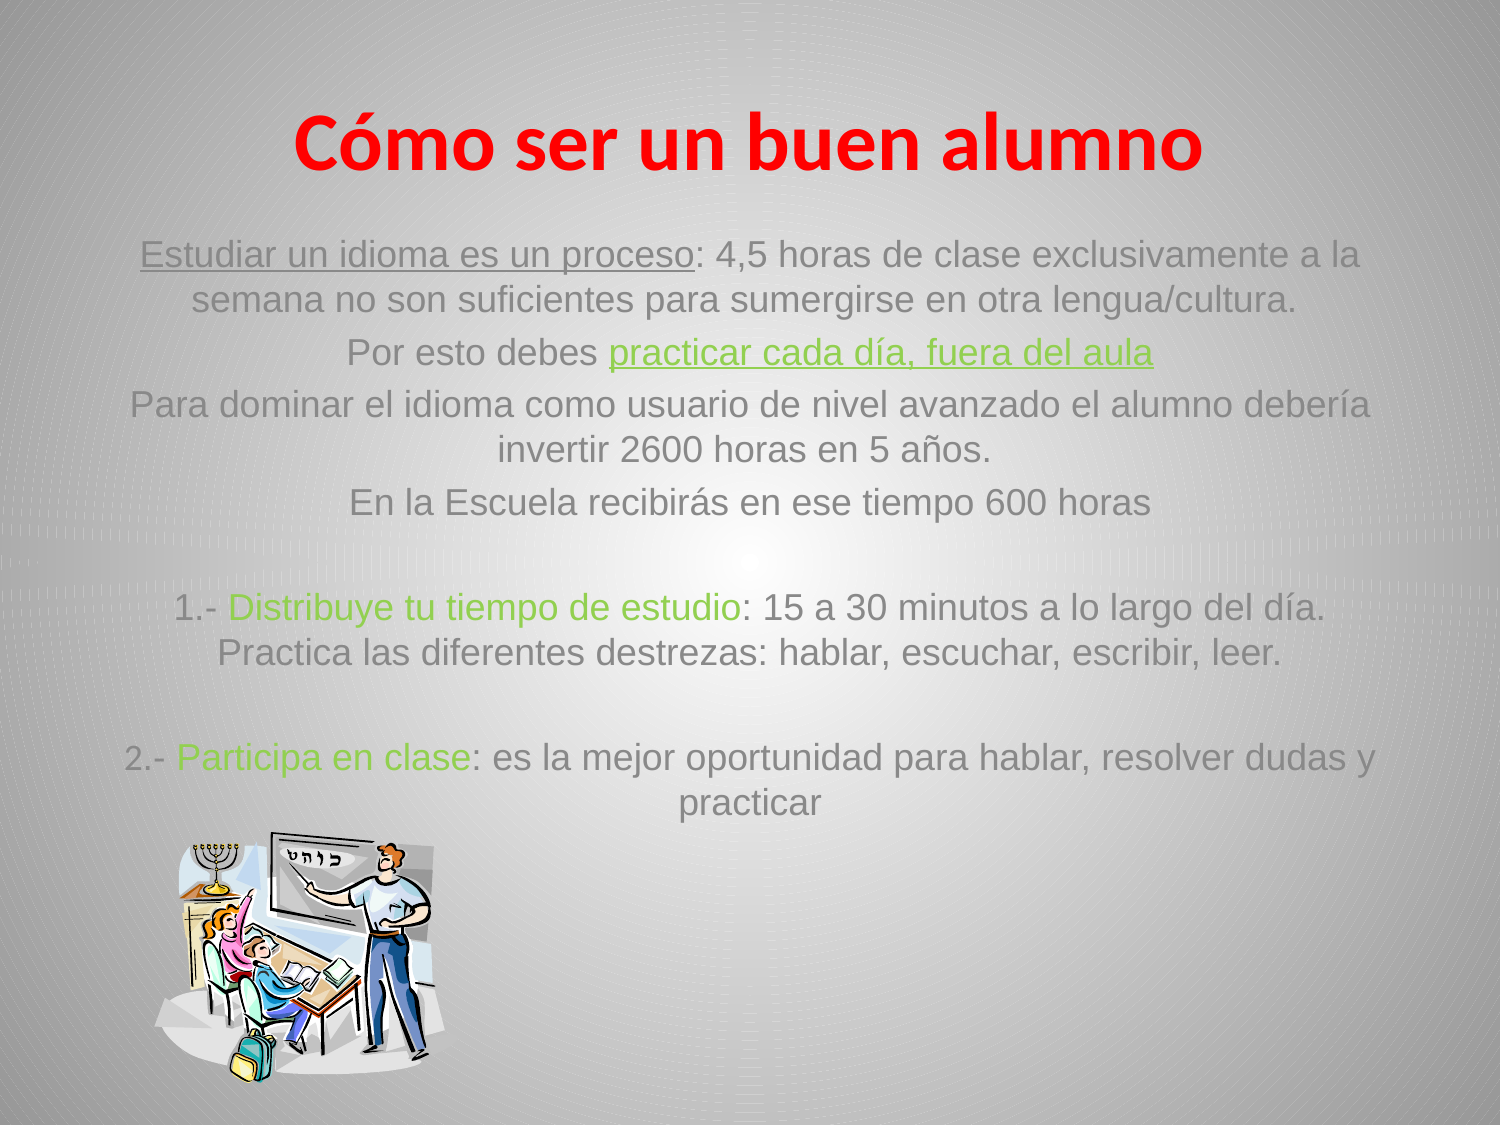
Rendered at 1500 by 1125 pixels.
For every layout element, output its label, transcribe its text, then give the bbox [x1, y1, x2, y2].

picture [152, 831, 461, 1086]
title Cómo ser un buen alumno [112, 54, 1388, 221]
subtitle Estudiar un idioma es un proceso: 4,5 horas de clase exclusivamente a la semana no son suficientes para sumergirse en otra lengua/cultura. Por esto debes practicar cada día, fuera del aula Para dominar el idioma como usuario de nivel avanzado el alumno debería invertir 2600 horas en 5 años. En la Escuela recibirás en ese tiempo 600 horas 1.- Distribuye tu tiempo de estudio: 15 a 30 minutos a lo largo del día. Practica las diferentes destrezas: hablar, escuchar, escribir, leer. 2.- Participa en clase: es la mejor oportunidad para hablar, resolver dudas y practicar [100, 222, 1400, 926]
